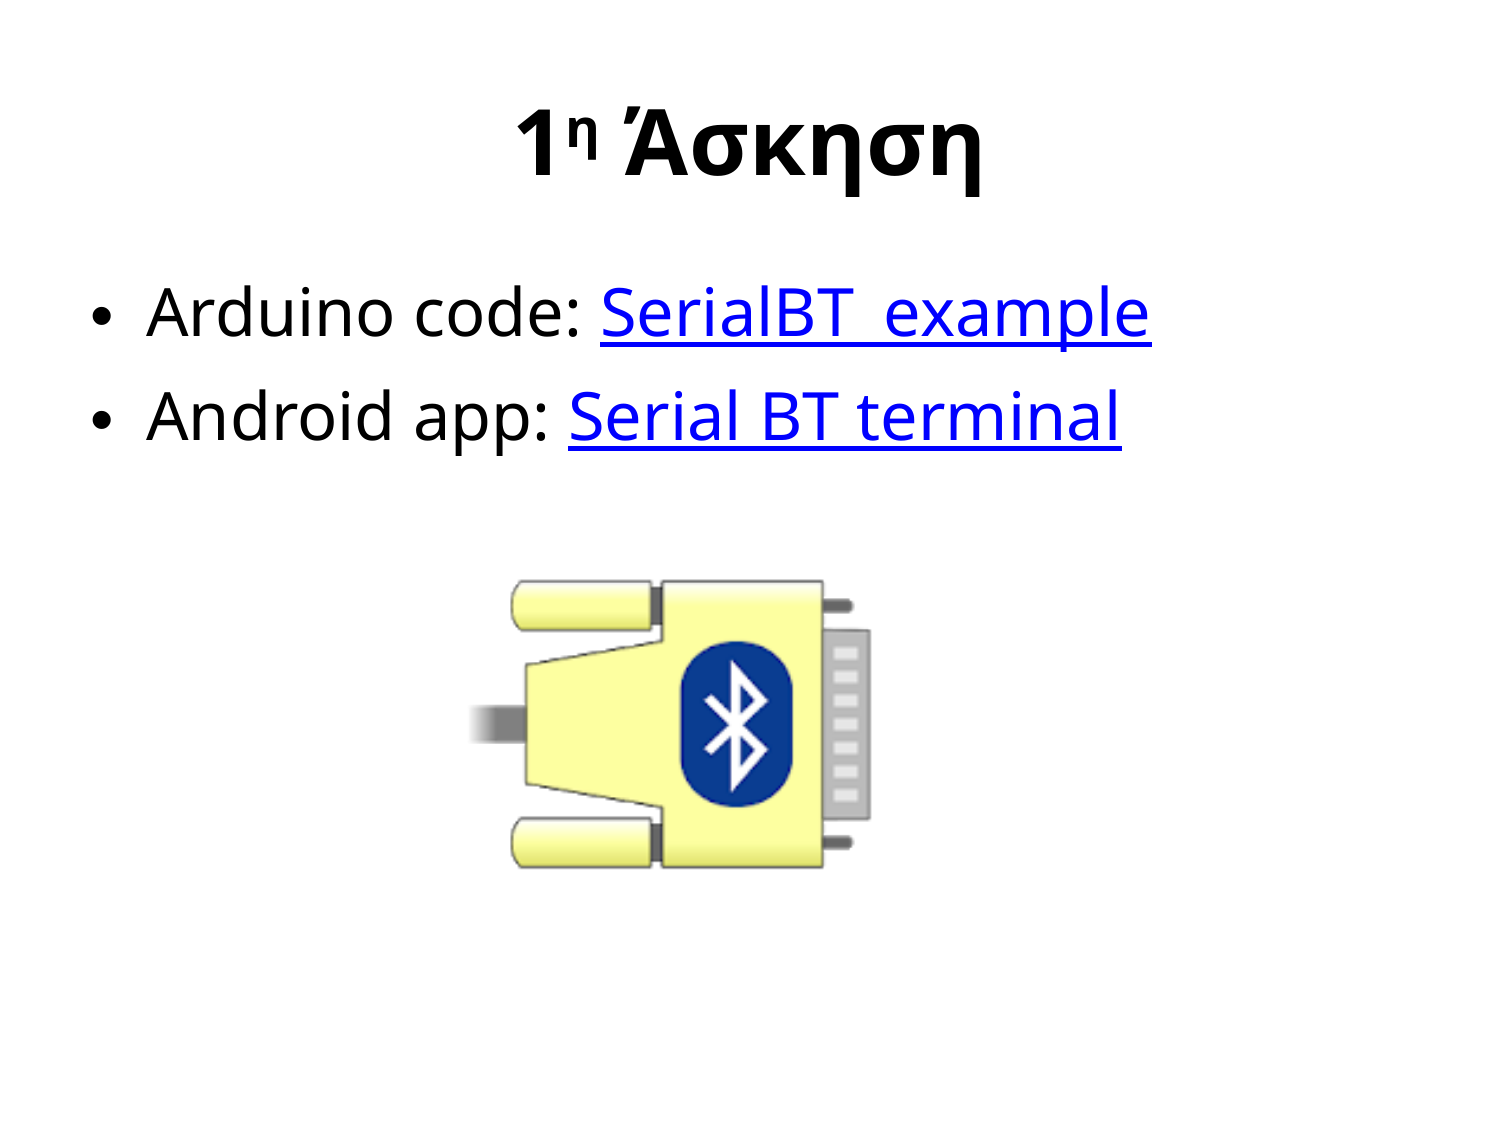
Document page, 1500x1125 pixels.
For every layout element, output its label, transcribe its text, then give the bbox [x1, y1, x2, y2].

list Arduino code: SerialBT_example Android app: Serial BT terminal [75, 262, 1425, 1005]
title 1η Άσκηση [75, 45, 1425, 233]
picture [462, 512, 888, 938]
